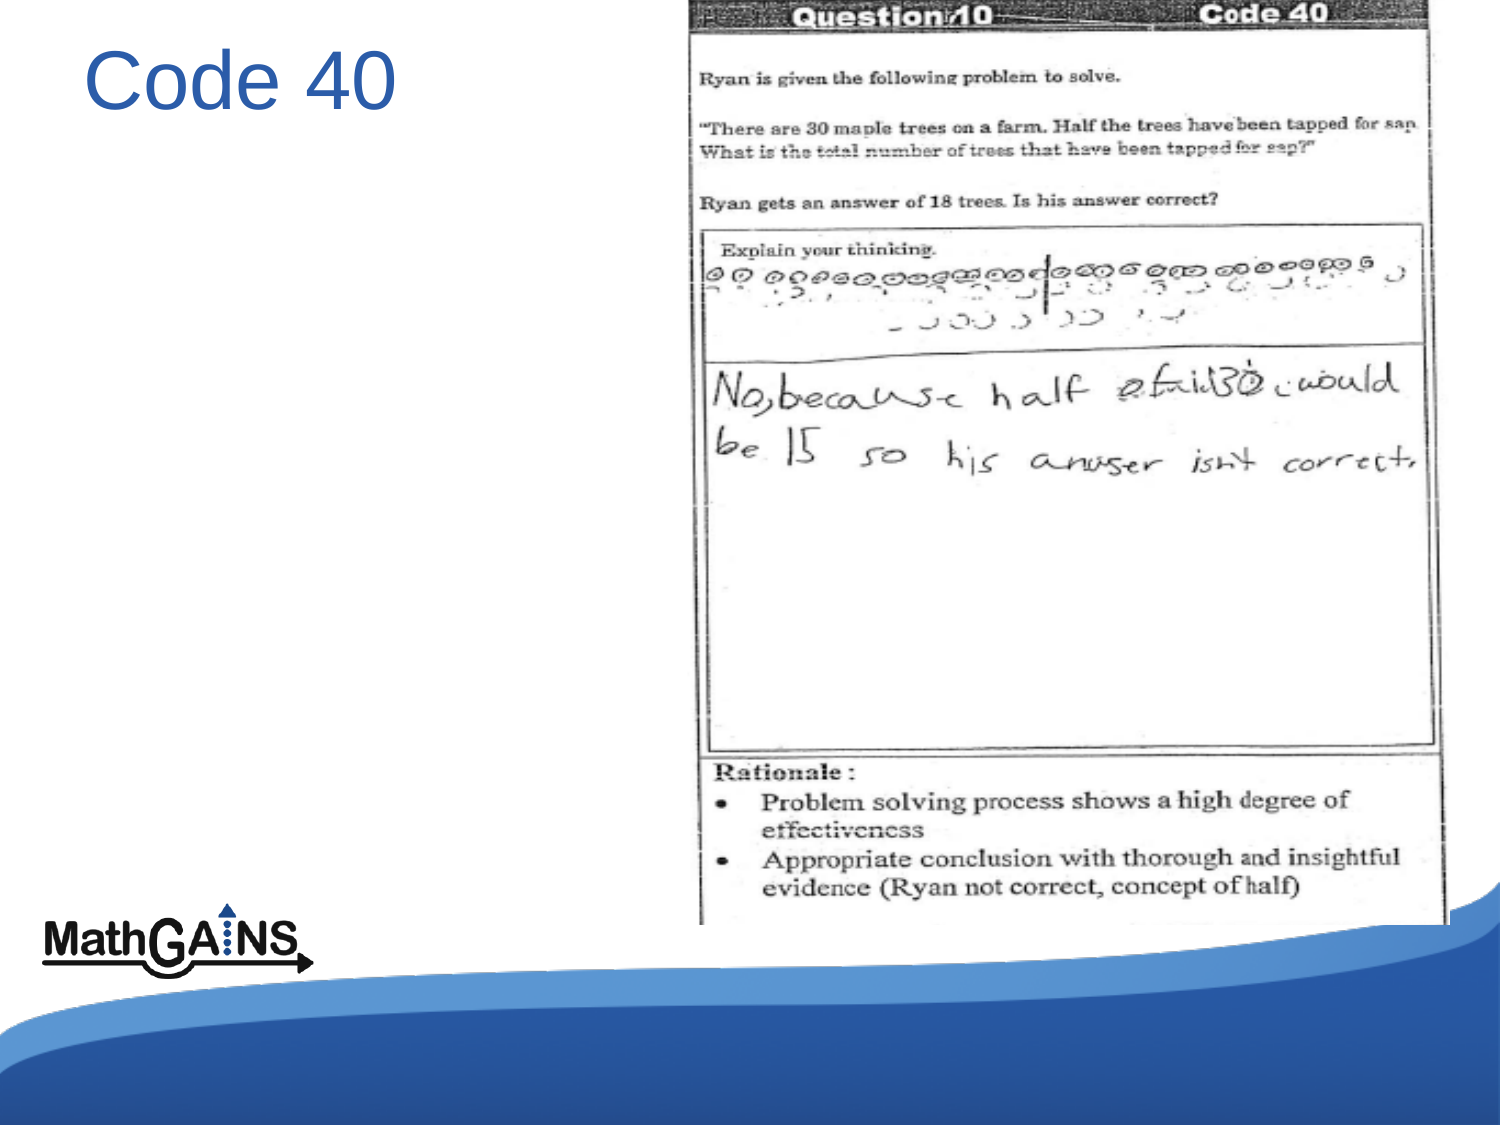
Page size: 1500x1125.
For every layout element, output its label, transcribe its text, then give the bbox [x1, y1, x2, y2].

picture [0, 878, 1500, 1125]
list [687, 0, 1451, 926]
title Code 40 [74, 14, 682, 138]
